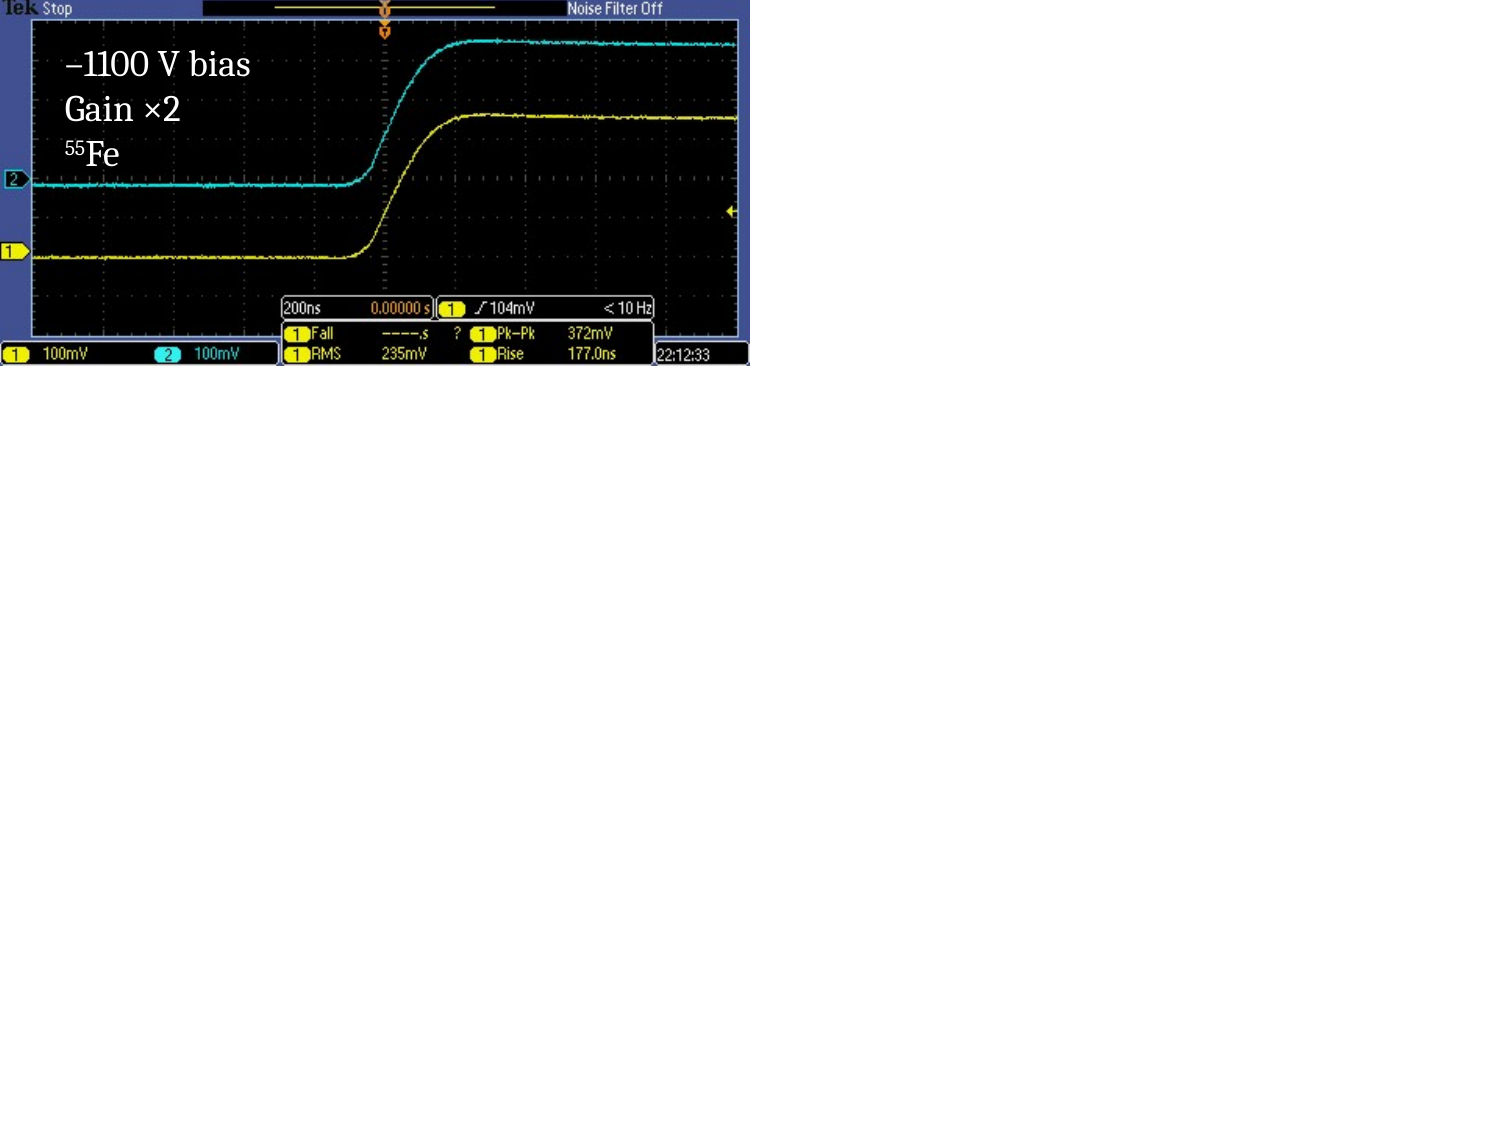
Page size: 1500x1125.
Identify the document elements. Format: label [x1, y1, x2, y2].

picture [0, 0, 750, 366]
